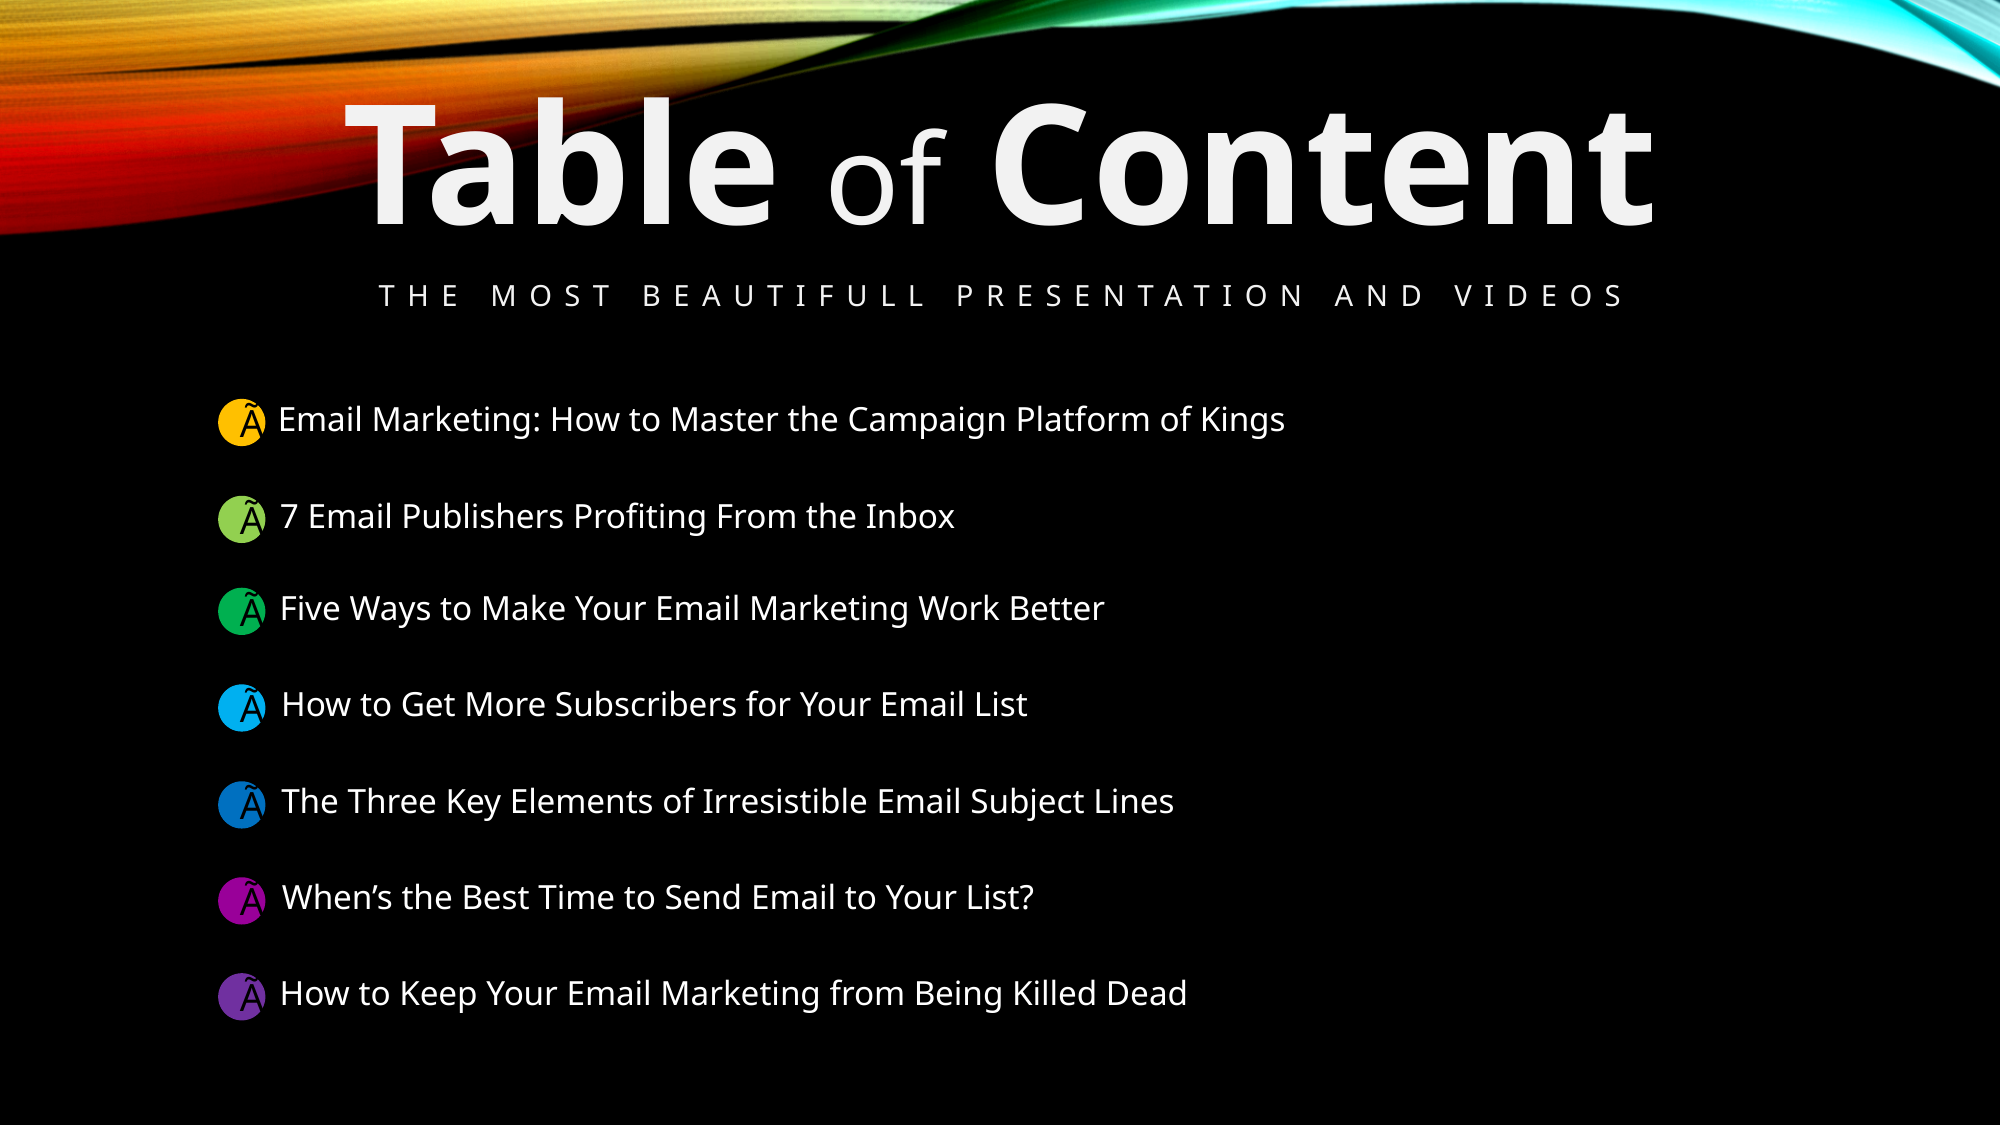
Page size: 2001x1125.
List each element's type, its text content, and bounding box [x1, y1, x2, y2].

text_box When’s the Best Time to Send Email to Your List? [267, 868, 1051, 924]
text_box Ã [217, 397, 267, 448]
text_box Ã [217, 683, 267, 733]
text_box Ã [217, 780, 267, 830]
text_box Ã [217, 494, 267, 545]
picture [0, 0, 2000, 237]
text_box THE MOST BEAUTIFULL PRESENTATION AND VIDEOS [0, 271, 2000, 319]
text_box Email Marketing: How to Master the Campaign Platform of Kings [263, 390, 1303, 446]
text_box Ã [217, 876, 267, 926]
text_box Table of Content [299, 50, 1701, 266]
text_box Five Ways to Make Your Email Marketing Work Better [264, 579, 1122, 635]
text_box Ã [217, 586, 267, 636]
text_box Ã [217, 972, 267, 1022]
text_box 7 Email Publishers Profiting From the Inbox [265, 487, 971, 543]
text_box The Three Key Elements of Irresistible Email Subject Lines [266, 773, 1191, 828]
text_box How to Get More Subscribers for Your Email List [266, 676, 1044, 731]
text_box How to Keep Your Email Marketing from Being Killed Dead [264, 964, 1205, 1020]
